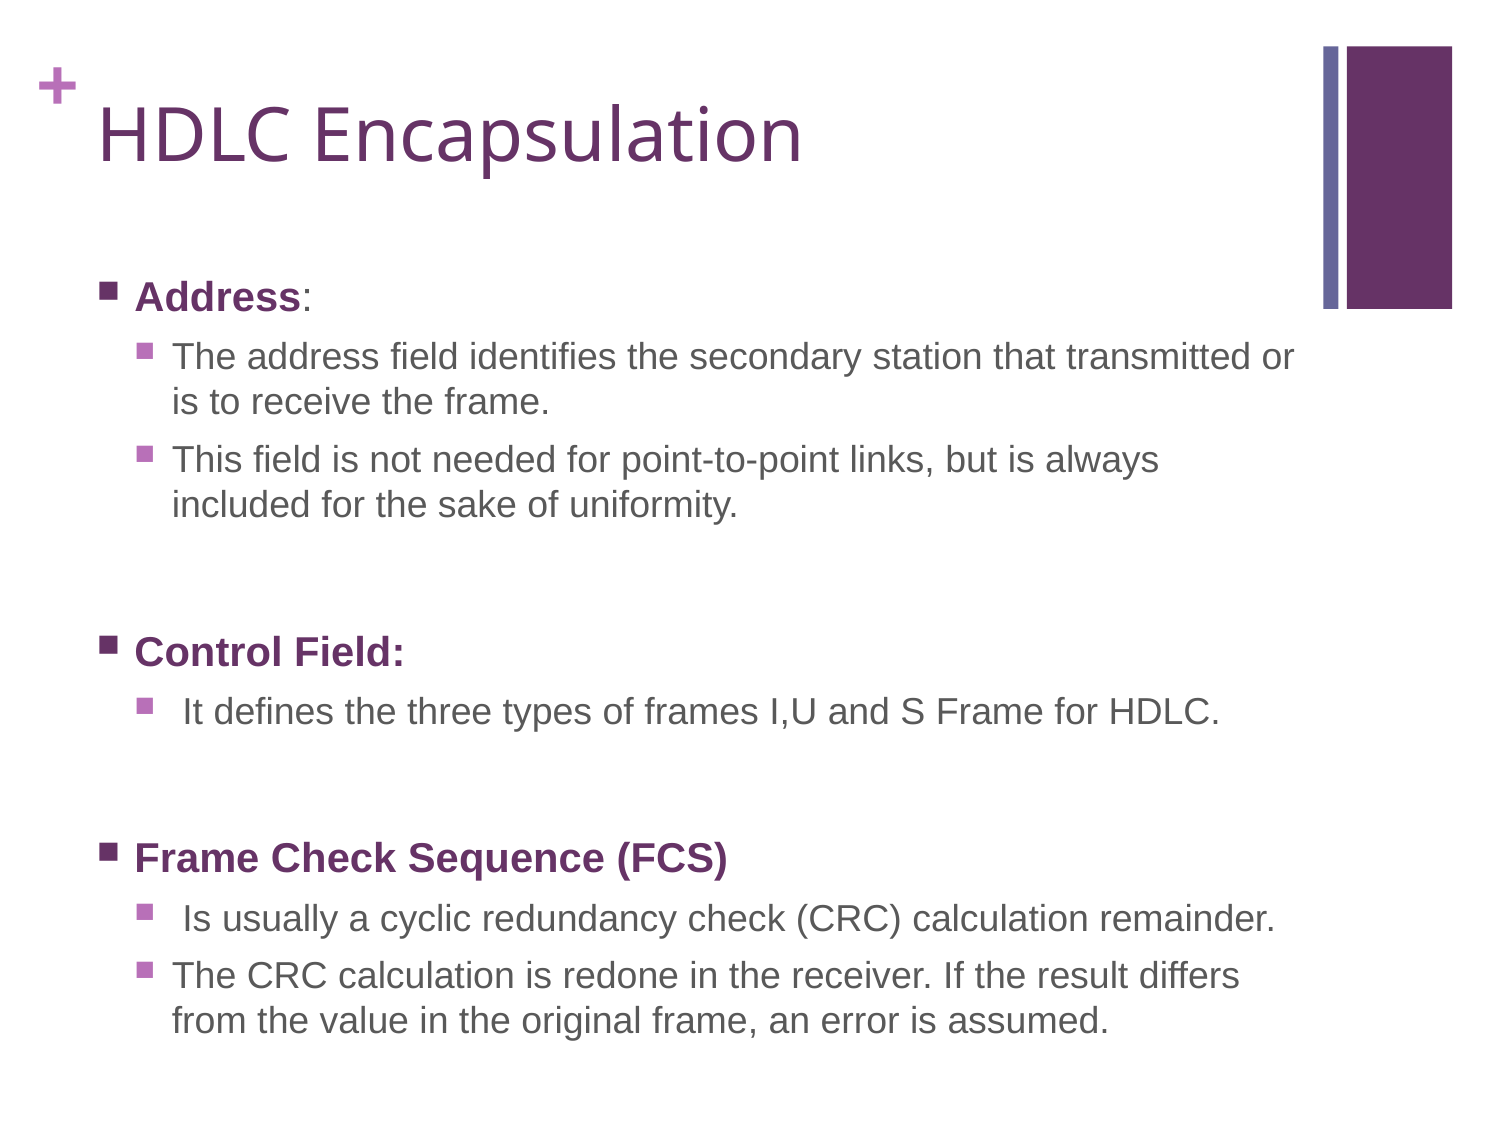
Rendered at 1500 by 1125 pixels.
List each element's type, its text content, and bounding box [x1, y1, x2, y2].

list Address: The address field identifies the secondary station that transmitted or is to receive the frame. This field is not needed for point-to-point links, but is always included for the sake of uniformity. Control Field: It defines the three types of frames I,U and S Frame for HDLC. Frame Check Sequence (FCS) Is usually a cyclic redundancy check (CRC) calculation remainder. The CRC calculation is redone in the receiver. If the result differs from the value in the original frame, an error is assumed. [81, 262, 1322, 1063]
title HDLC Encapsulation [81, 79, 1322, 262]
